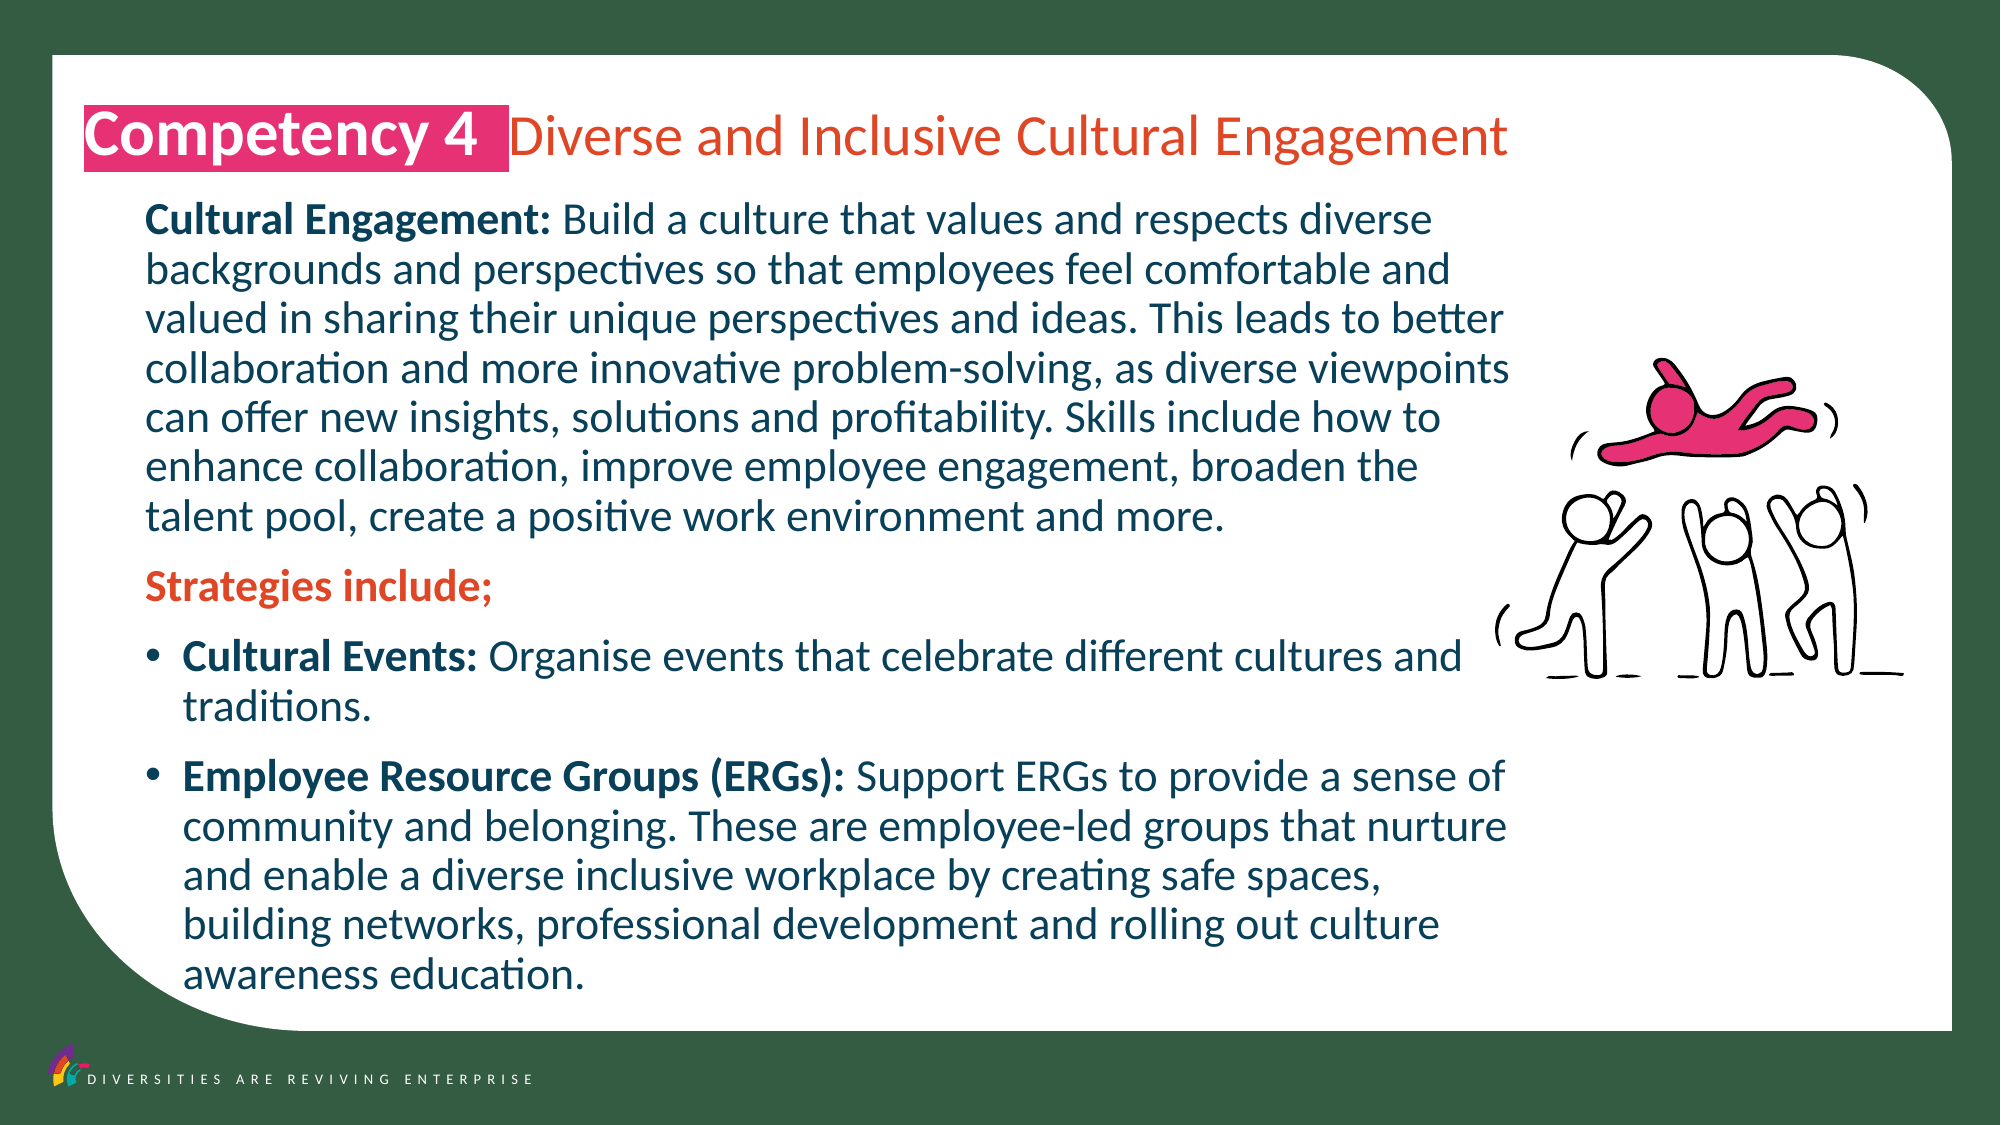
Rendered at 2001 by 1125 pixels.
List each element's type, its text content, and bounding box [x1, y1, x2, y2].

text_box Competency 4 Diverse and Inclusive Cultural Engagement [69, 81, 1829, 176]
list Cultural Engagement: Build a culture that values and respects diverse backgrounds and perspectives so that employees feel comfortable and valued in sharing their unique perspectives and ideas. This leads to better collaboration and more innovative problem-solving, as diverse viewpoints can offer new insights, solutions and profitability. Skills include how to enhance collaboration, improve employee engagement, broaden the talent pool, create a positive work environment and more. Strategies include; Cultural Events: Organise events that celebrate different cultures and traditions. Employee Resource Groups (ERGs): Support ERGs to provide a sense of community and belonging. These are employee-led groups that nurture and enable a diverse inclusive workplace by creating safe spaces, building networks, professional development and rolling out culture awareness education. [130, 187, 1527, 820]
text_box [1495, 357, 1904, 679]
